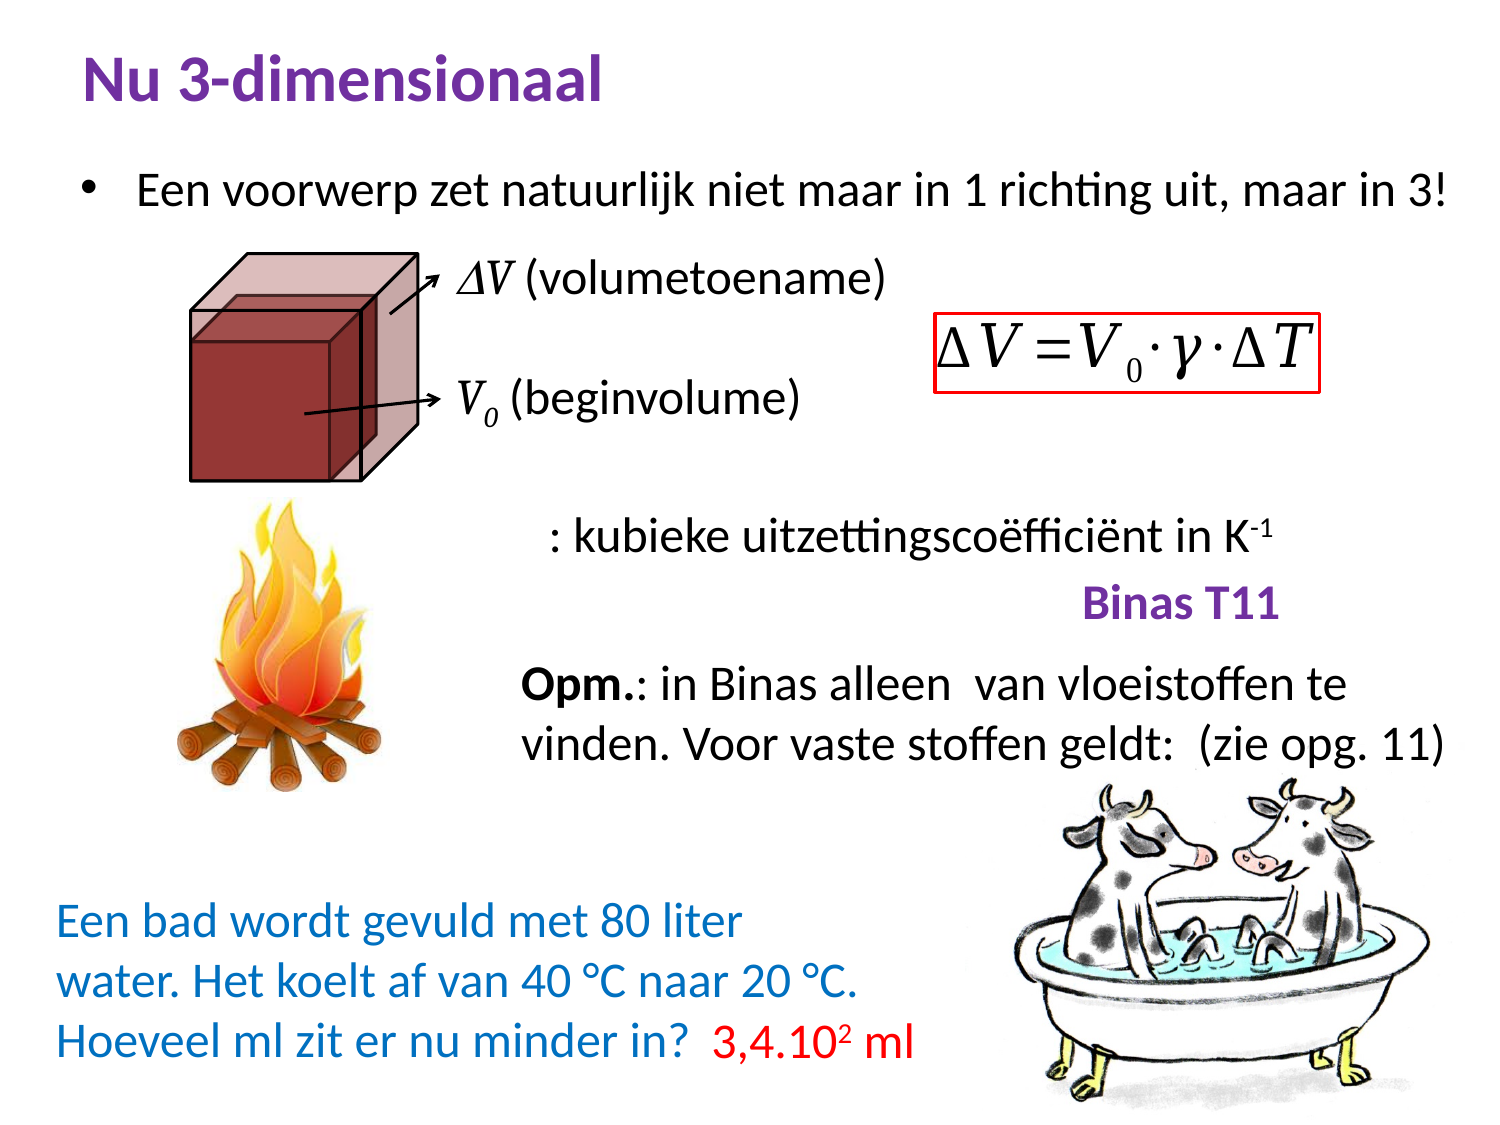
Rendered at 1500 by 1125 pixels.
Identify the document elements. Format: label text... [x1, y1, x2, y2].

title Nu 3-dimensionaal [67, 26, 1466, 125]
text_box Een bad wordt gevuld met 80 liter water. Het koelt af van 40 °C naar 20 °C. Hoeveel ml zit er nu minder in? [41, 879, 883, 1075]
picture [176, 497, 391, 792]
text_box 3,4.102 ml [696, 1000, 931, 1076]
picture [965, 742, 1466, 1125]
text_box [190, 253, 400, 481]
list Een voorwerp zet natuurlijk niet maar in 1 richting uit, maar in 3! [64, 148, 1468, 223]
text_box Binas T11 [1067, 562, 1296, 637]
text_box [304, 236, 906, 434]
